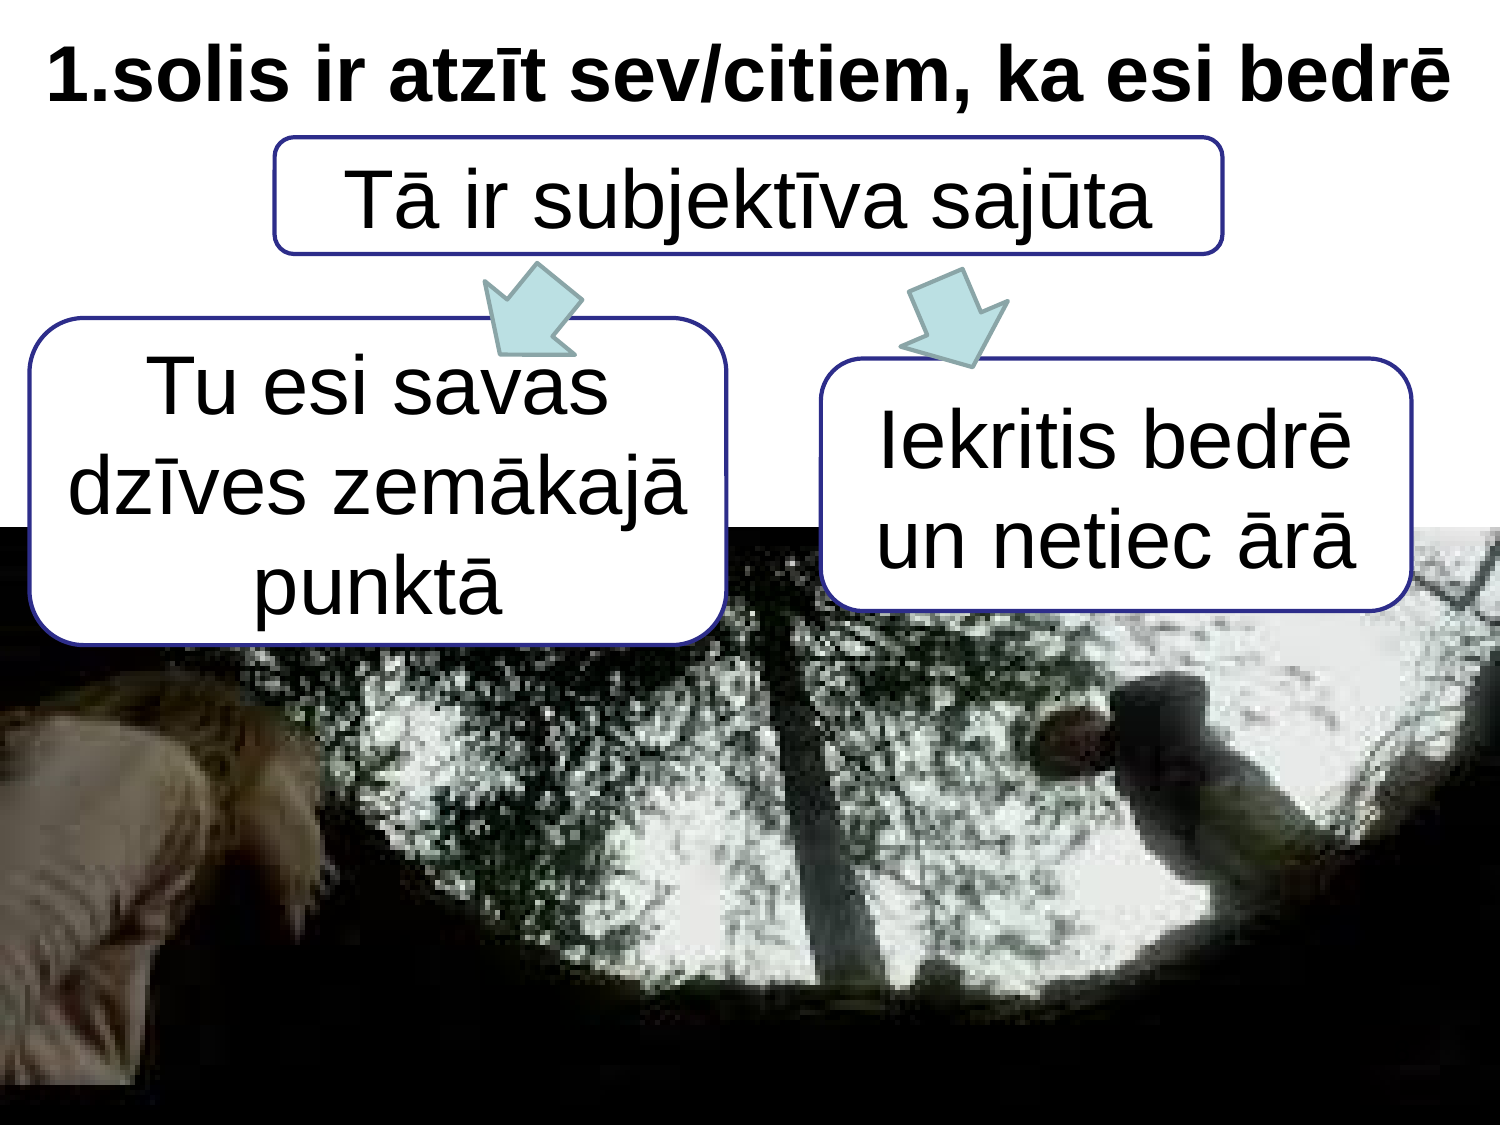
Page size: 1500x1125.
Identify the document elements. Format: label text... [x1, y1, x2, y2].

text_box Tā ir subjektīva sajūta [272, 135, 1225, 257]
title 1.solis ir atzīt sev/citiem, ka esi bedrē [0, 0, 1500, 140]
text_box [898, 266, 1010, 370]
text_box [482, 260, 585, 357]
text_box Iekritis bedrē un netiec ārā [818, 356, 1414, 525]
text_box Tu esi savas dzīves zemākajā punktā [27, 315, 729, 525]
picture [0, 526, 1500, 1125]
